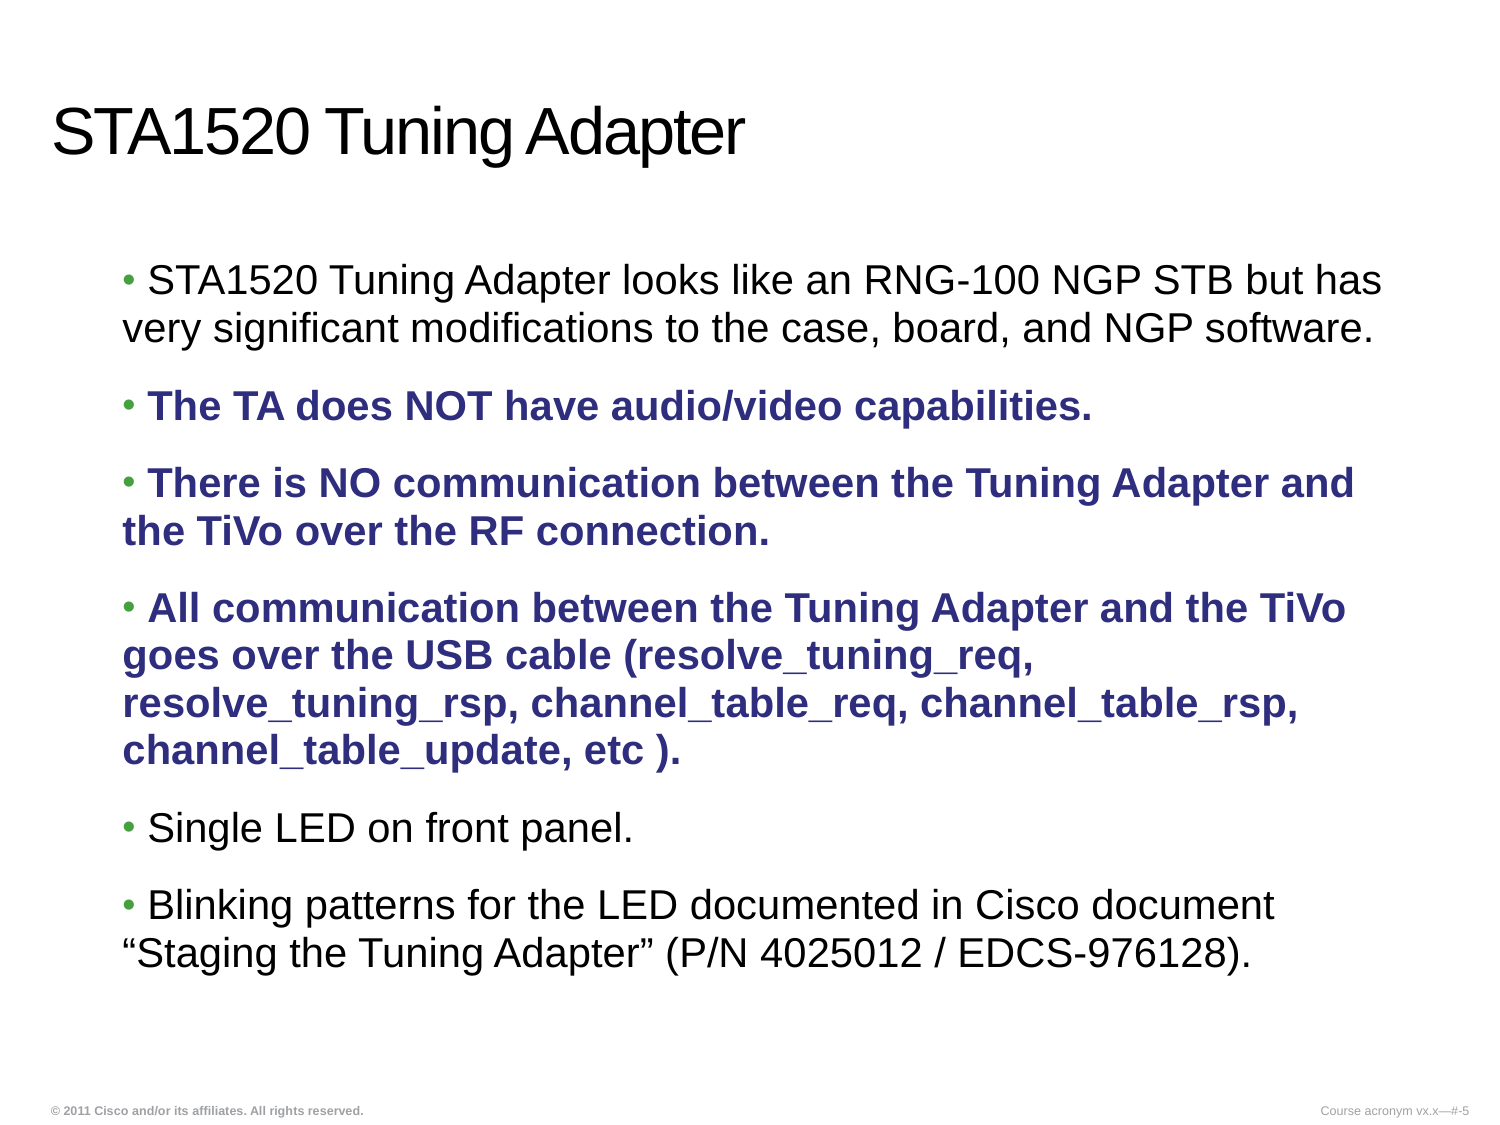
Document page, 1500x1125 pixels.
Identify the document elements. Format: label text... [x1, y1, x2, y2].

title STA1520 Tuning Adapter [37, 37, 1463, 175]
list STA1520 Tuning Adapter looks like an RNG-100 NGP STB but has very significant modifications to the case, board, and NGP software. The TA does NOT have audio/video capabilities. There is NO communication between the Tuning Adapter and the TiVo over the RF connection. All communication between the Tuning Adapter and the TiVo goes over the USB cable (resolve_tuning_req, resolve_tuning_rsp, channel_table_req, channel_table_rsp, channel_table_update, etc ). Single LED on front panel. Blinking patterns for the LED documented in Cisco document “Staging the Tuning Adapter” (P/N 4025012 / EDCS-976128). [107, 249, 1411, 1030]
